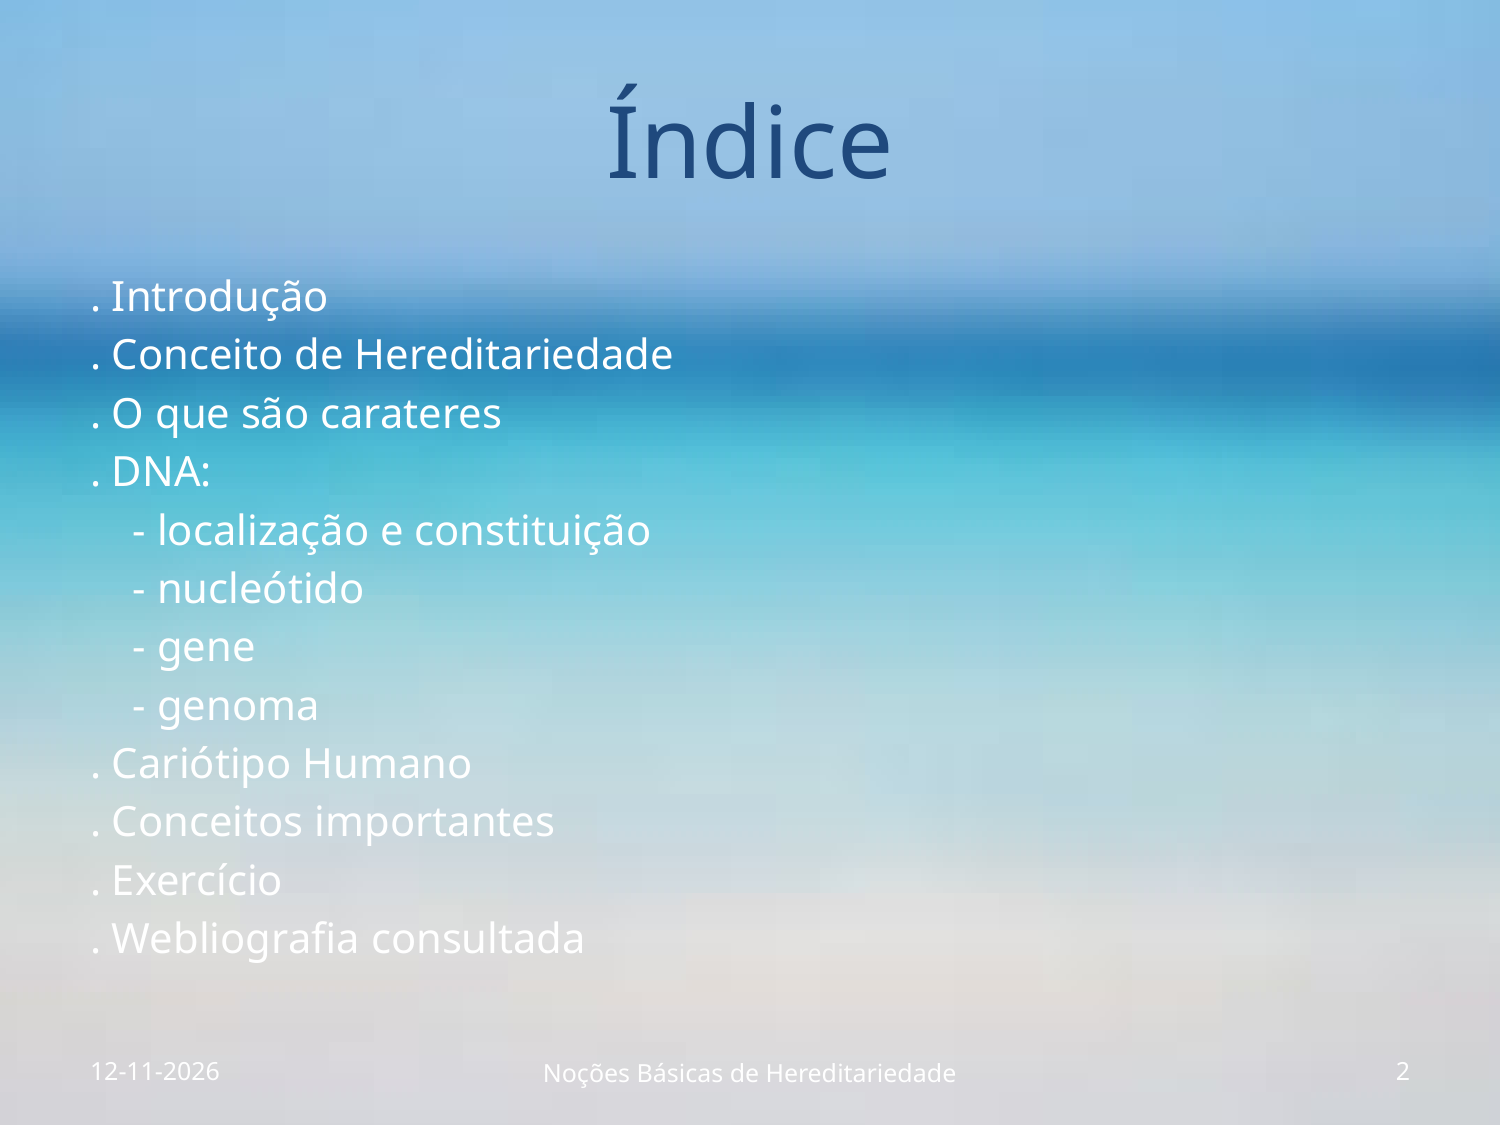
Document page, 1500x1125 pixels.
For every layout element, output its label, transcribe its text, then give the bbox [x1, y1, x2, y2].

slide_number 2 [1074, 1042, 1425, 1103]
footer Noções Básicas de Hereditariedade [512, 1042, 988, 1103]
list . Introdução . Conceito de Hereditariedade . O que são carateres . DNA: - localização e constituição - nucleótido - gene - genoma . Cariótipo Humano . Conceitos importantes . Exercício . Webliografia consultada [75, 262, 1425, 1005]
title Índice [75, 45, 1425, 233]
picture [0, 0, 1500, 1125]
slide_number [75, 1042, 425, 1103]
